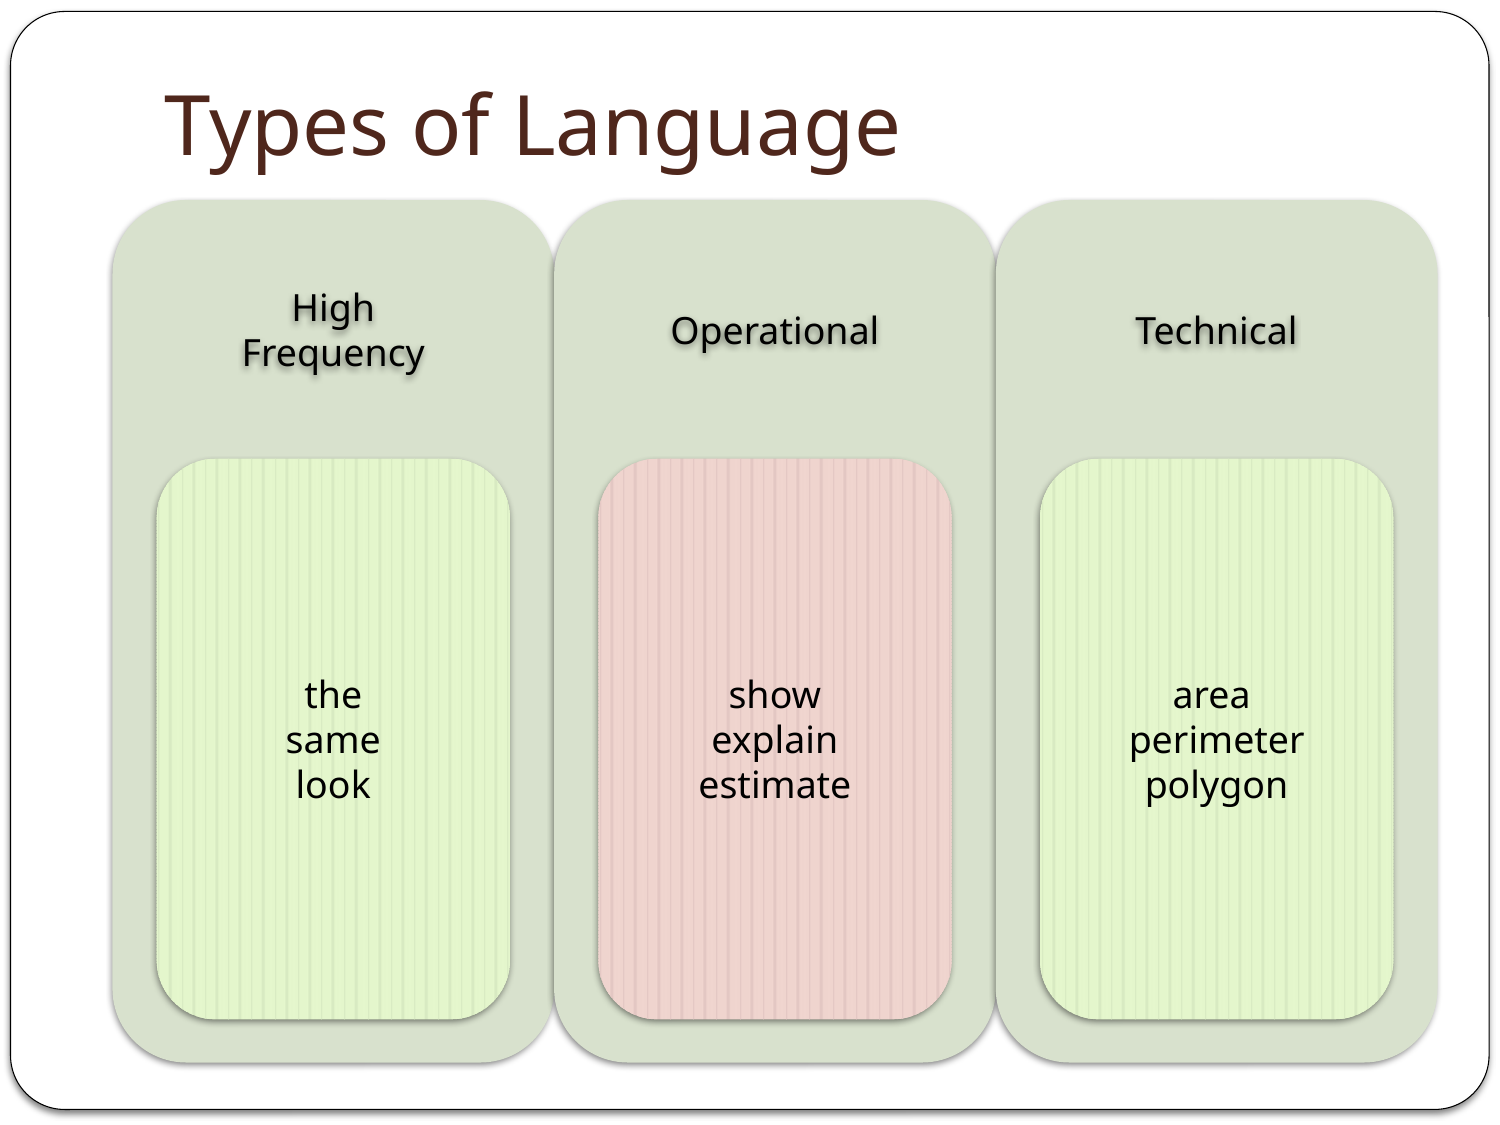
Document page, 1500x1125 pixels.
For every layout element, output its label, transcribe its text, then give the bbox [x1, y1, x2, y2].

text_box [112, 199, 1438, 1063]
title Types of Language [150, 45, 1425, 188]
